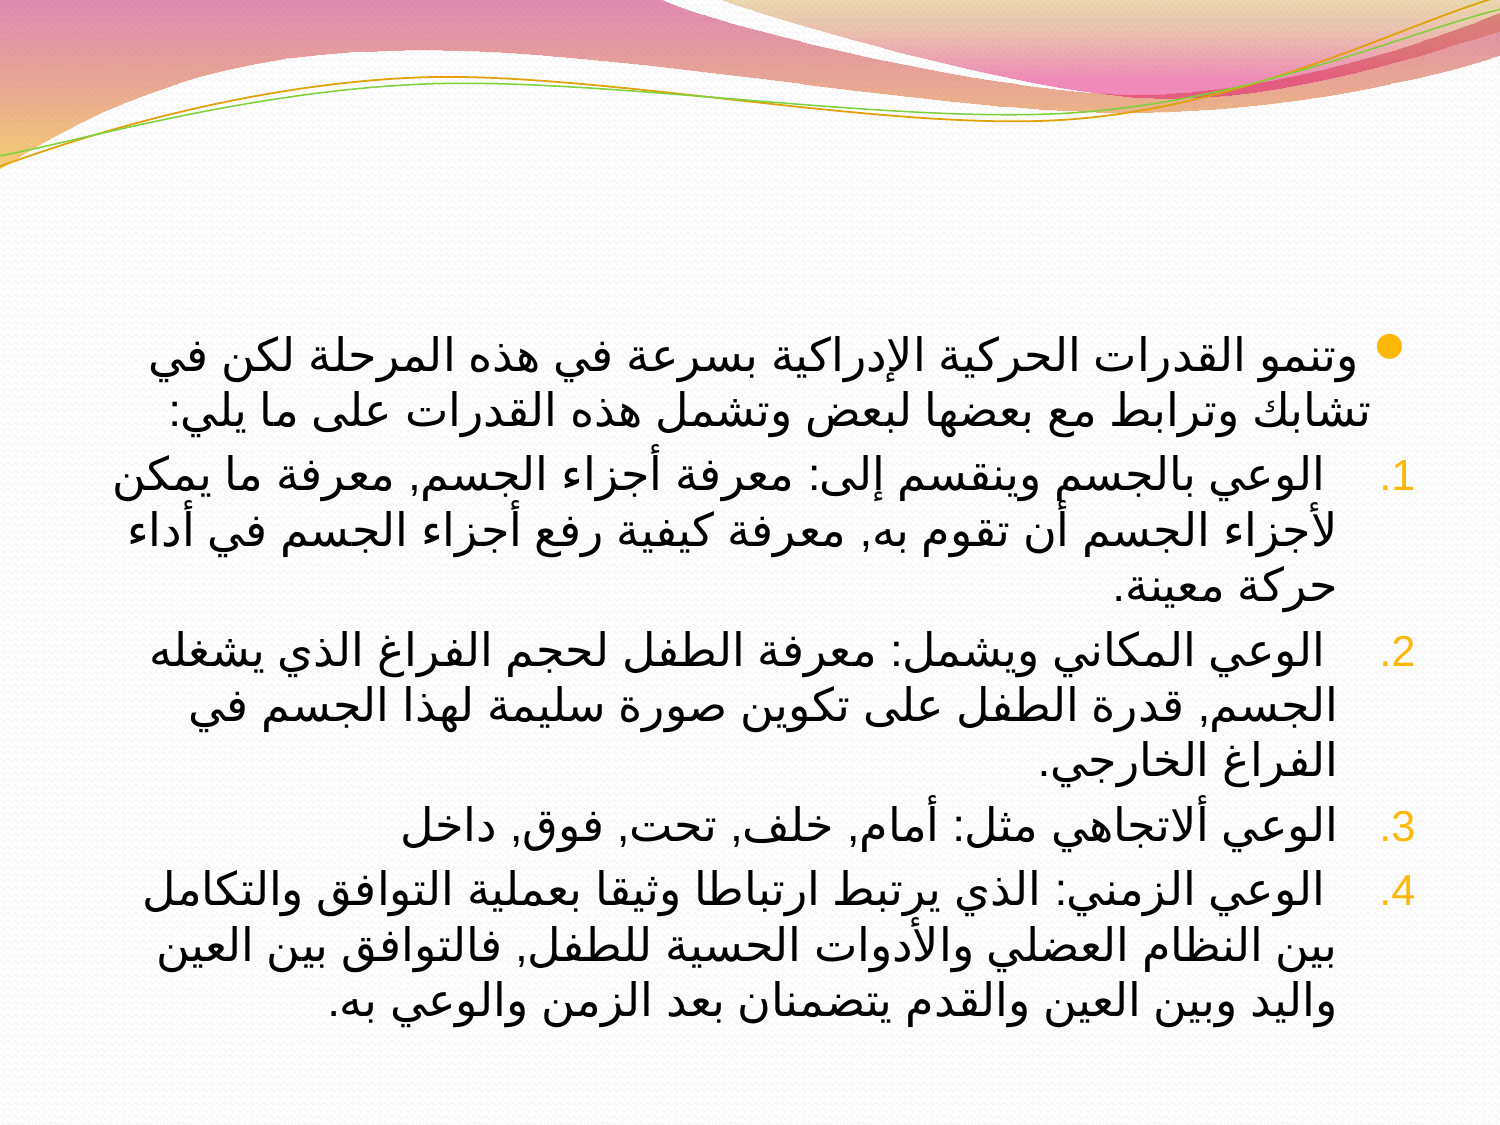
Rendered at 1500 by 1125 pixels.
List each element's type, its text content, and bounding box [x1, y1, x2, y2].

list وتنمو القدرات الحركية الإدراكية بسرعة في هذه المرحلة لكن في تشابك وترابط مع بعضها لبعض وتشمل هذه القدرات على ما يلي: الوعي بالجسم وينقسم إلى: معرفة أجزاء الجسم, معرفة ما يمكن لأجزاء الجسم أن تقوم به, معرفة كيفية رفع أجزاء الجسم في أداء حركة معينة. الوعي المكاني ويشمل: معرفة الطفل لحجم الفراغ الذي يشغله الجسم, قدرة الطفل على تكوين صورة سليمة لهذا الجسم في الفراغ الخارجي. الوعي ألاتجاهي مثل: أمام, خلف, تحت, فوق, داخل الوعي الزمني: الذي يرتبط ارتباطا وثيقا بعملية التوافق والتكامل بين النظام العضلي والأدوات الحسية للطفل, فالتوافق بين العين واليد وبين العين والقدم يتضمنان بعد الزمن والوعي به. [74, 317, 1426, 1038]
